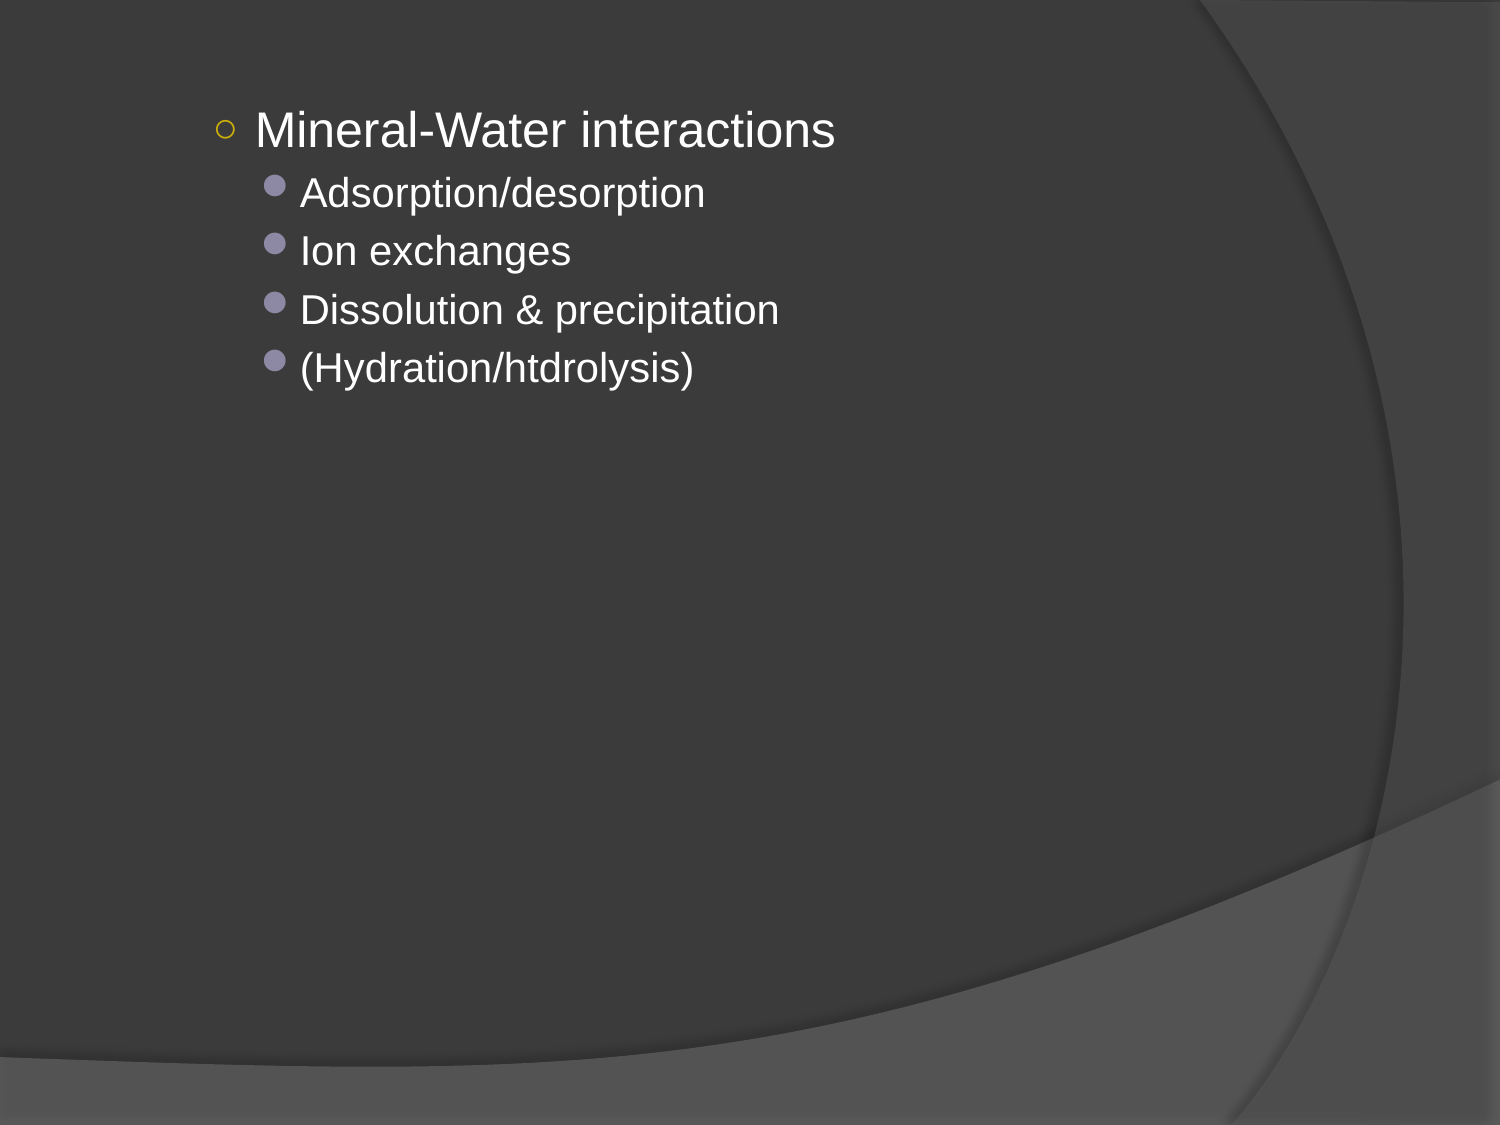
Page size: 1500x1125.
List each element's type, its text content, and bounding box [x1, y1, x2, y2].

list Mineral-Water interactions Adsorption/desorption Ion exchanges Dissolution & precipitation (Hydration/htdrolysis) [75, 90, 1300, 846]
